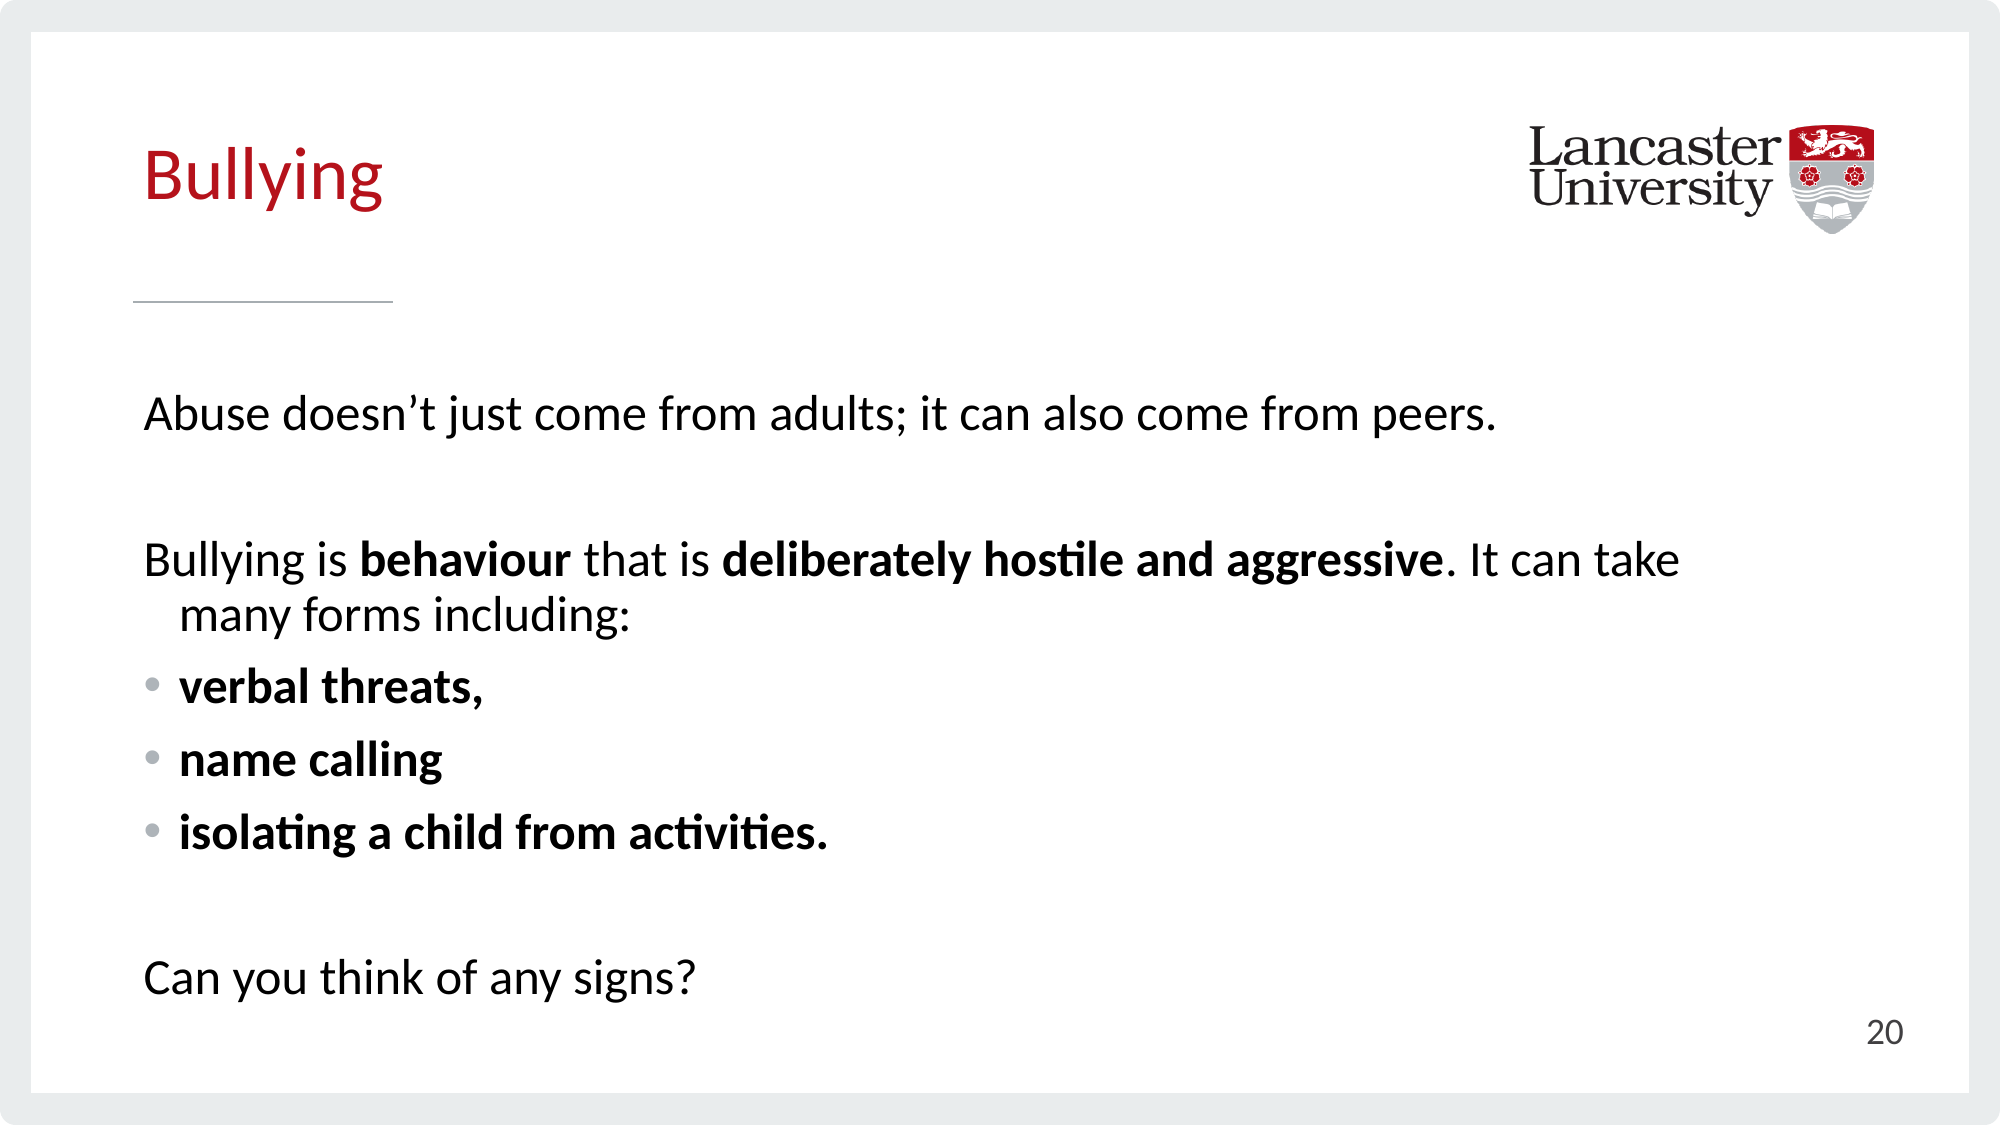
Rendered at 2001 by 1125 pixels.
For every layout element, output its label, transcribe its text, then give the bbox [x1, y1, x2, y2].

slide_number 20 [1468, 999, 1919, 1060]
list Abuse doesn’t just come from adults; it can also come from peers. Bullying is behaviour that is deliberately hostile and aggressive. It can take many forms including: verbal threats, name calling isolating a child from activities. Can you think of any signs? [128, 379, 1738, 1014]
title Bullying [128, 78, 1482, 279]
